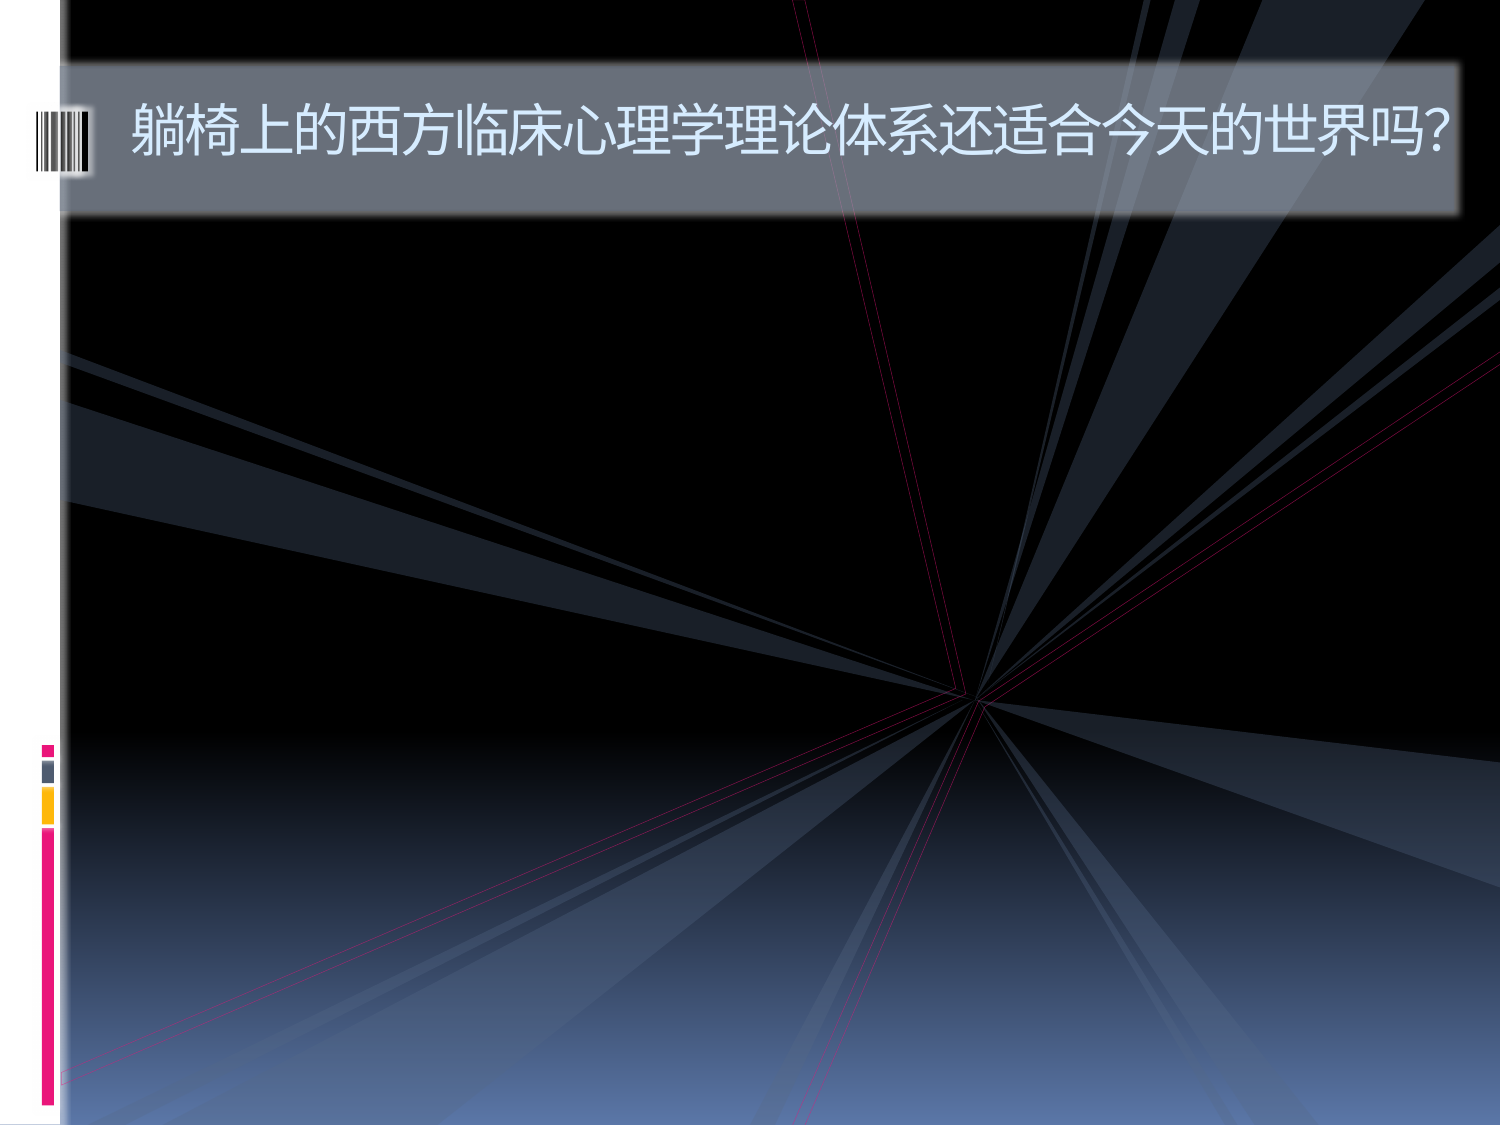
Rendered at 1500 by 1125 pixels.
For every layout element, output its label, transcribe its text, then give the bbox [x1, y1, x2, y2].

title 躺椅上的西方临床心理学理论体系还适合今天的世界吗？ [115, 83, 1454, 212]
